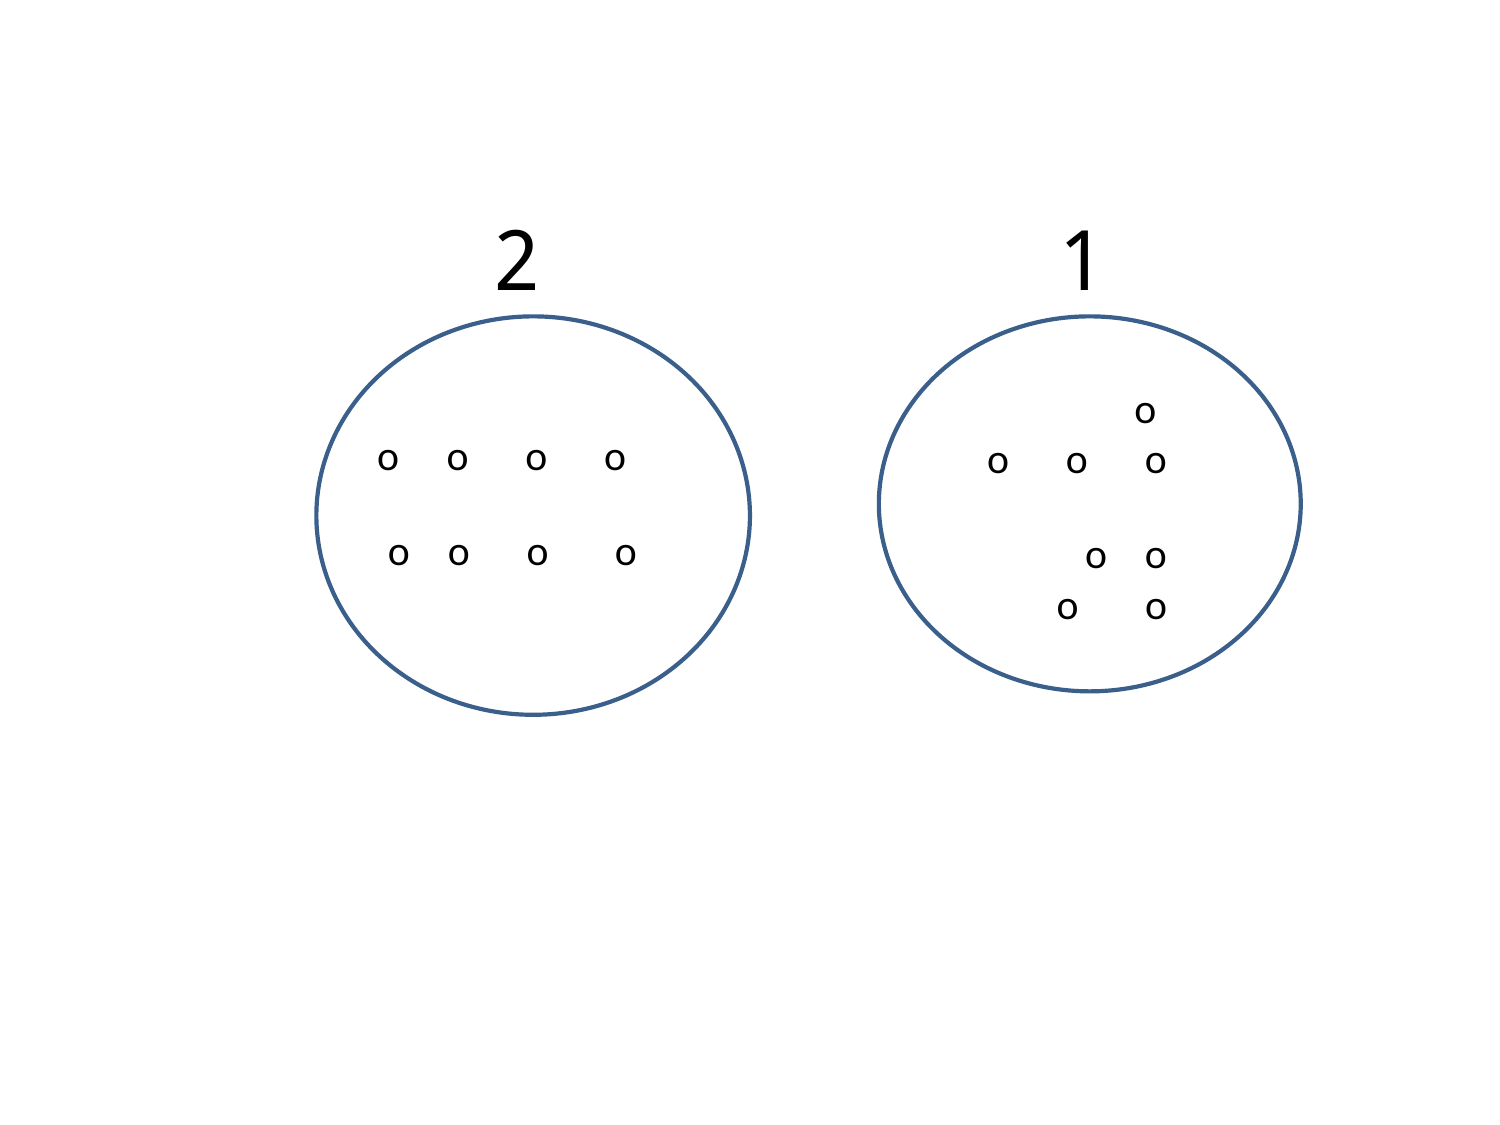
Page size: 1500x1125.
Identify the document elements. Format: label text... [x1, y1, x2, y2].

text_box o o o o o o o o [972, 374, 1193, 680]
text_box 0خخ [1010, 680, 1169, 694]
text_box o o o o o o o o [362, 421, 663, 627]
text_box 1 [1042, 199, 1121, 314]
text_box 0خخ [876, 314, 1303, 670]
text_box [314, 314, 753, 717]
text_box 2 [479, 199, 555, 314]
